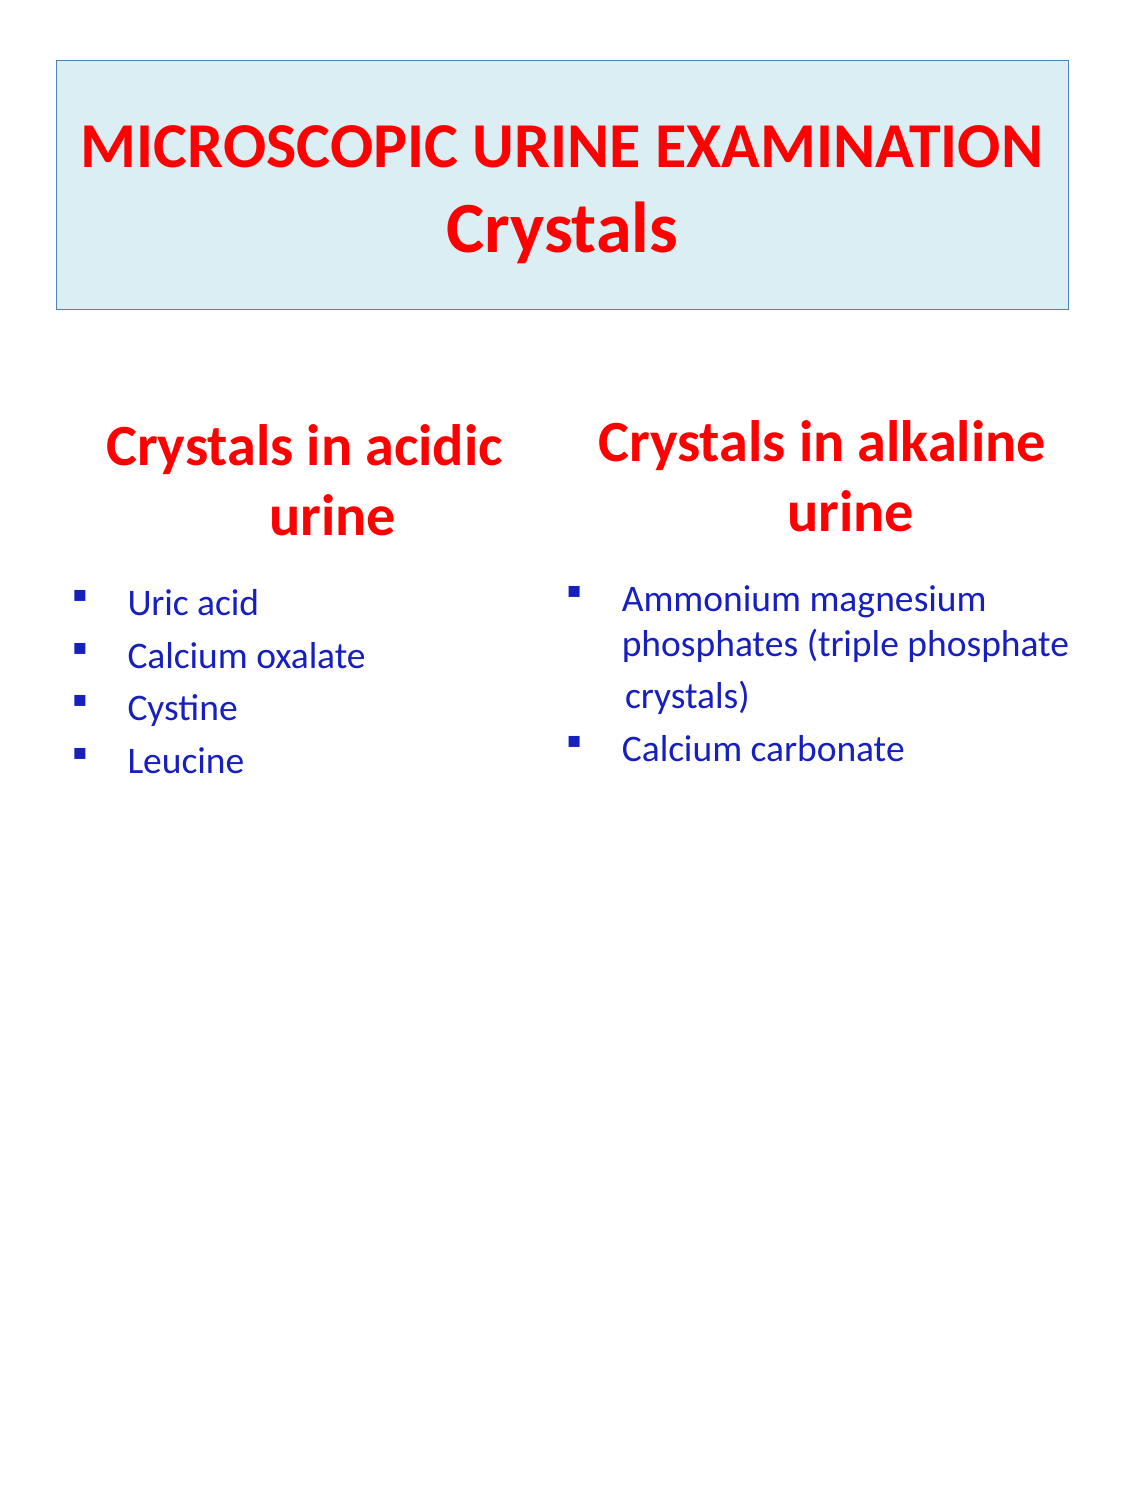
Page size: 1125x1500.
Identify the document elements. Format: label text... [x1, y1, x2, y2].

list Crystals in alkaline urine Ammonium magnesium phosphates (triple phosphate crystals) Calcium carbonate [550, 395, 1094, 1263]
title MICROSCOPIC URINE EXAMINATION Crystals [56, 60, 1069, 310]
list Crystals in acidic urine Uric acid Calcium oxalate Cystine Leucine [56, 399, 550, 1250]
